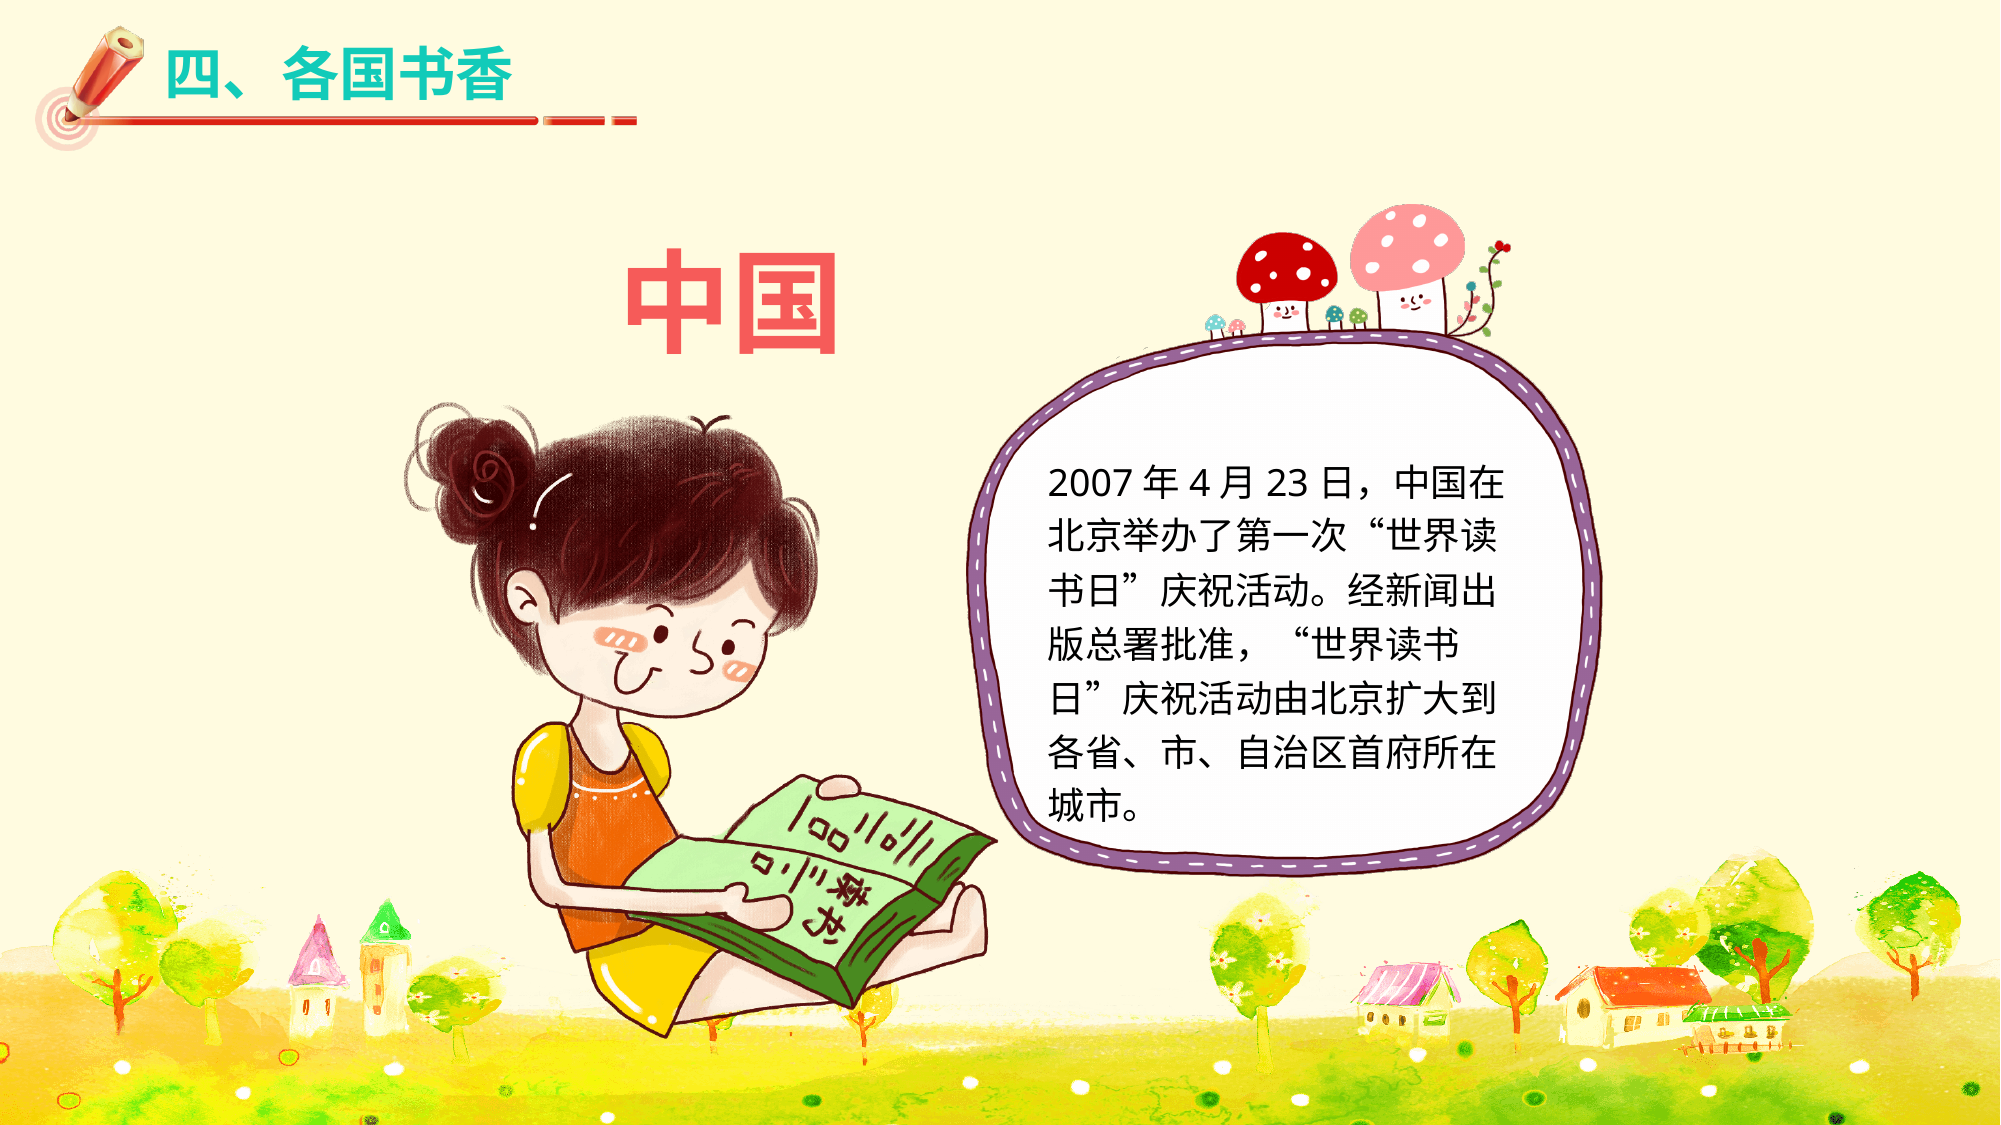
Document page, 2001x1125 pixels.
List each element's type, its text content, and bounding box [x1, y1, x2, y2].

text_box 中国 [462, 224, 966, 374]
picture [0, 204, 2000, 1125]
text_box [35, 15, 688, 151]
